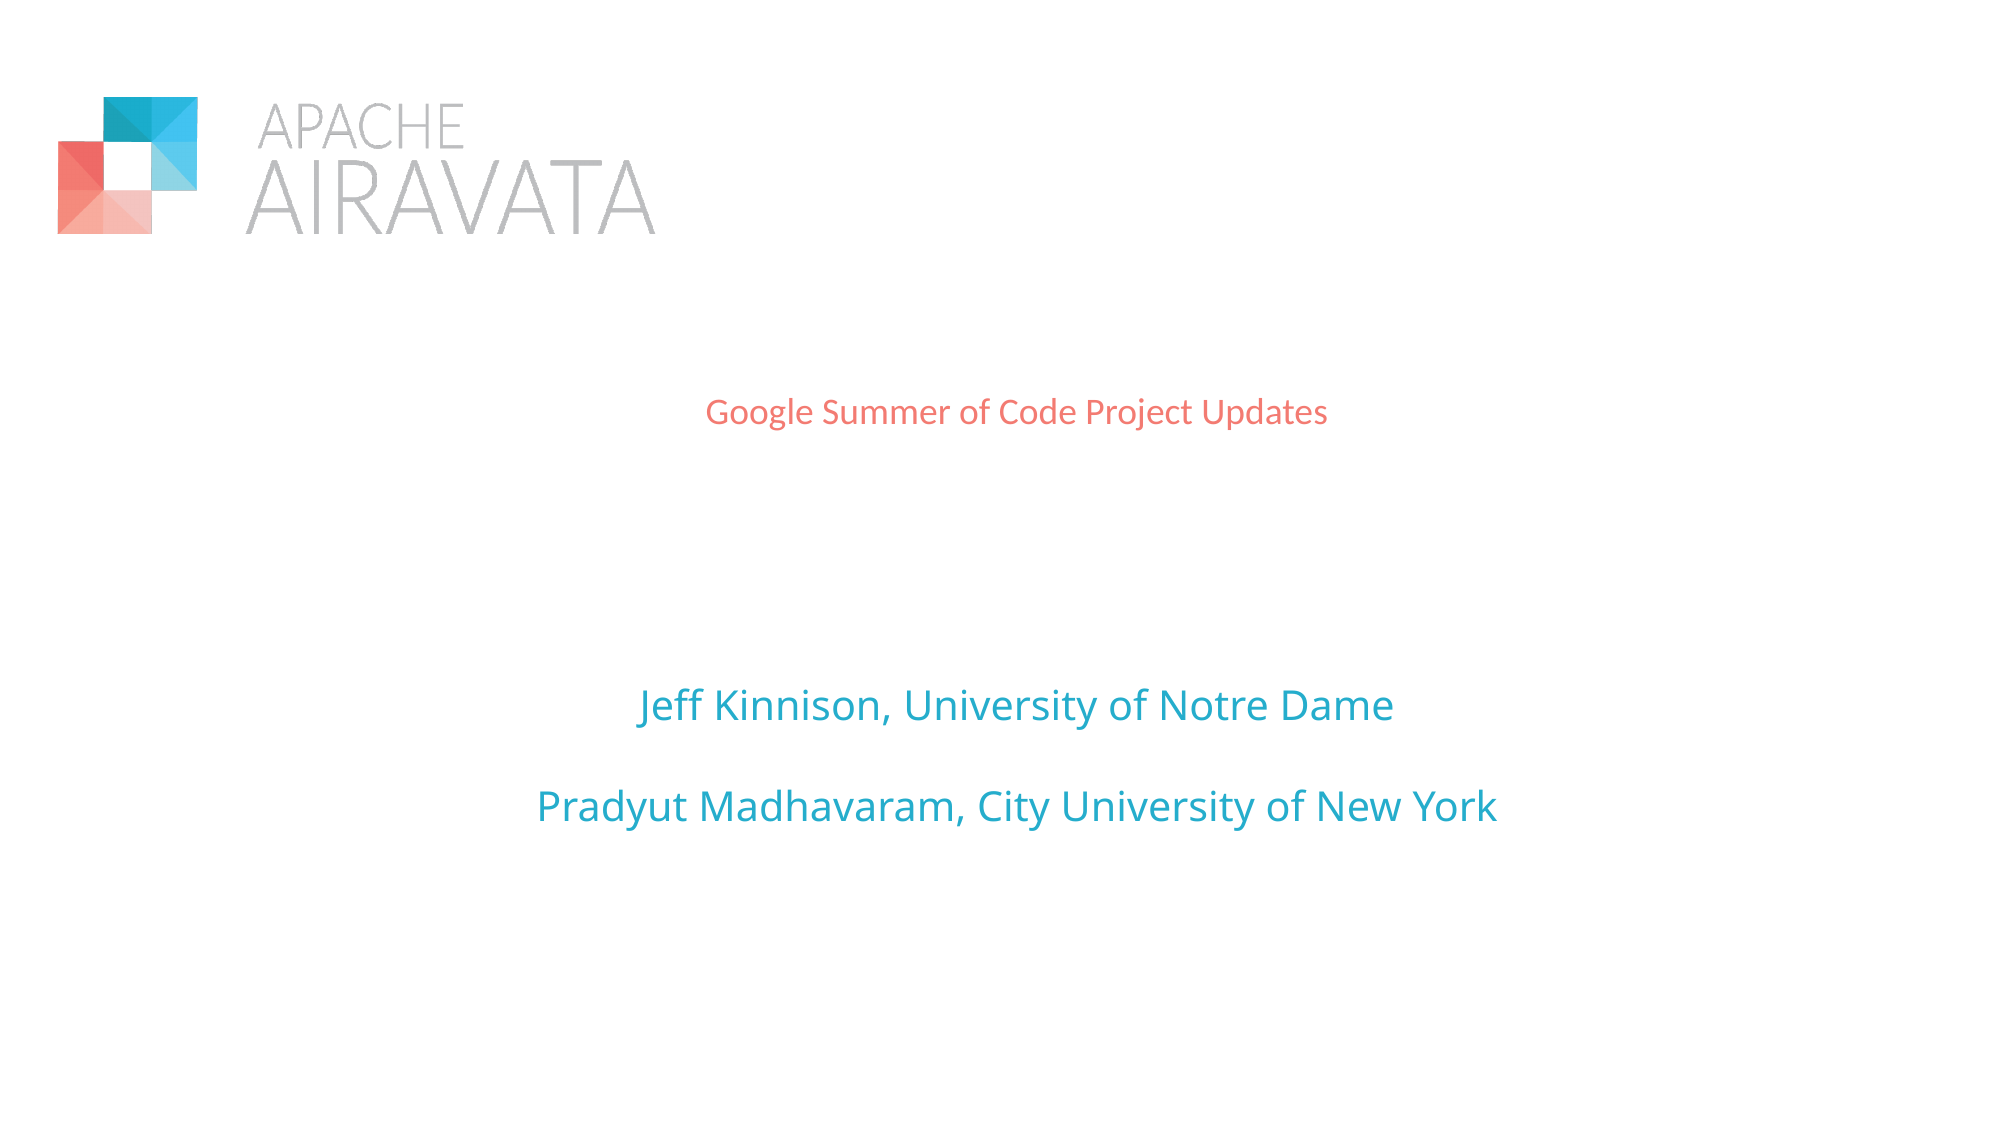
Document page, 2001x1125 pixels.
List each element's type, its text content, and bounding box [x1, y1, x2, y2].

picture [50, 97, 674, 234]
text_box Jeff Kinnison, University of Notre Dame Pradyut Madhavaram, City University of New York [227, 672, 1807, 843]
title Google Summer of Code Project Updates [227, 389, 1807, 597]
